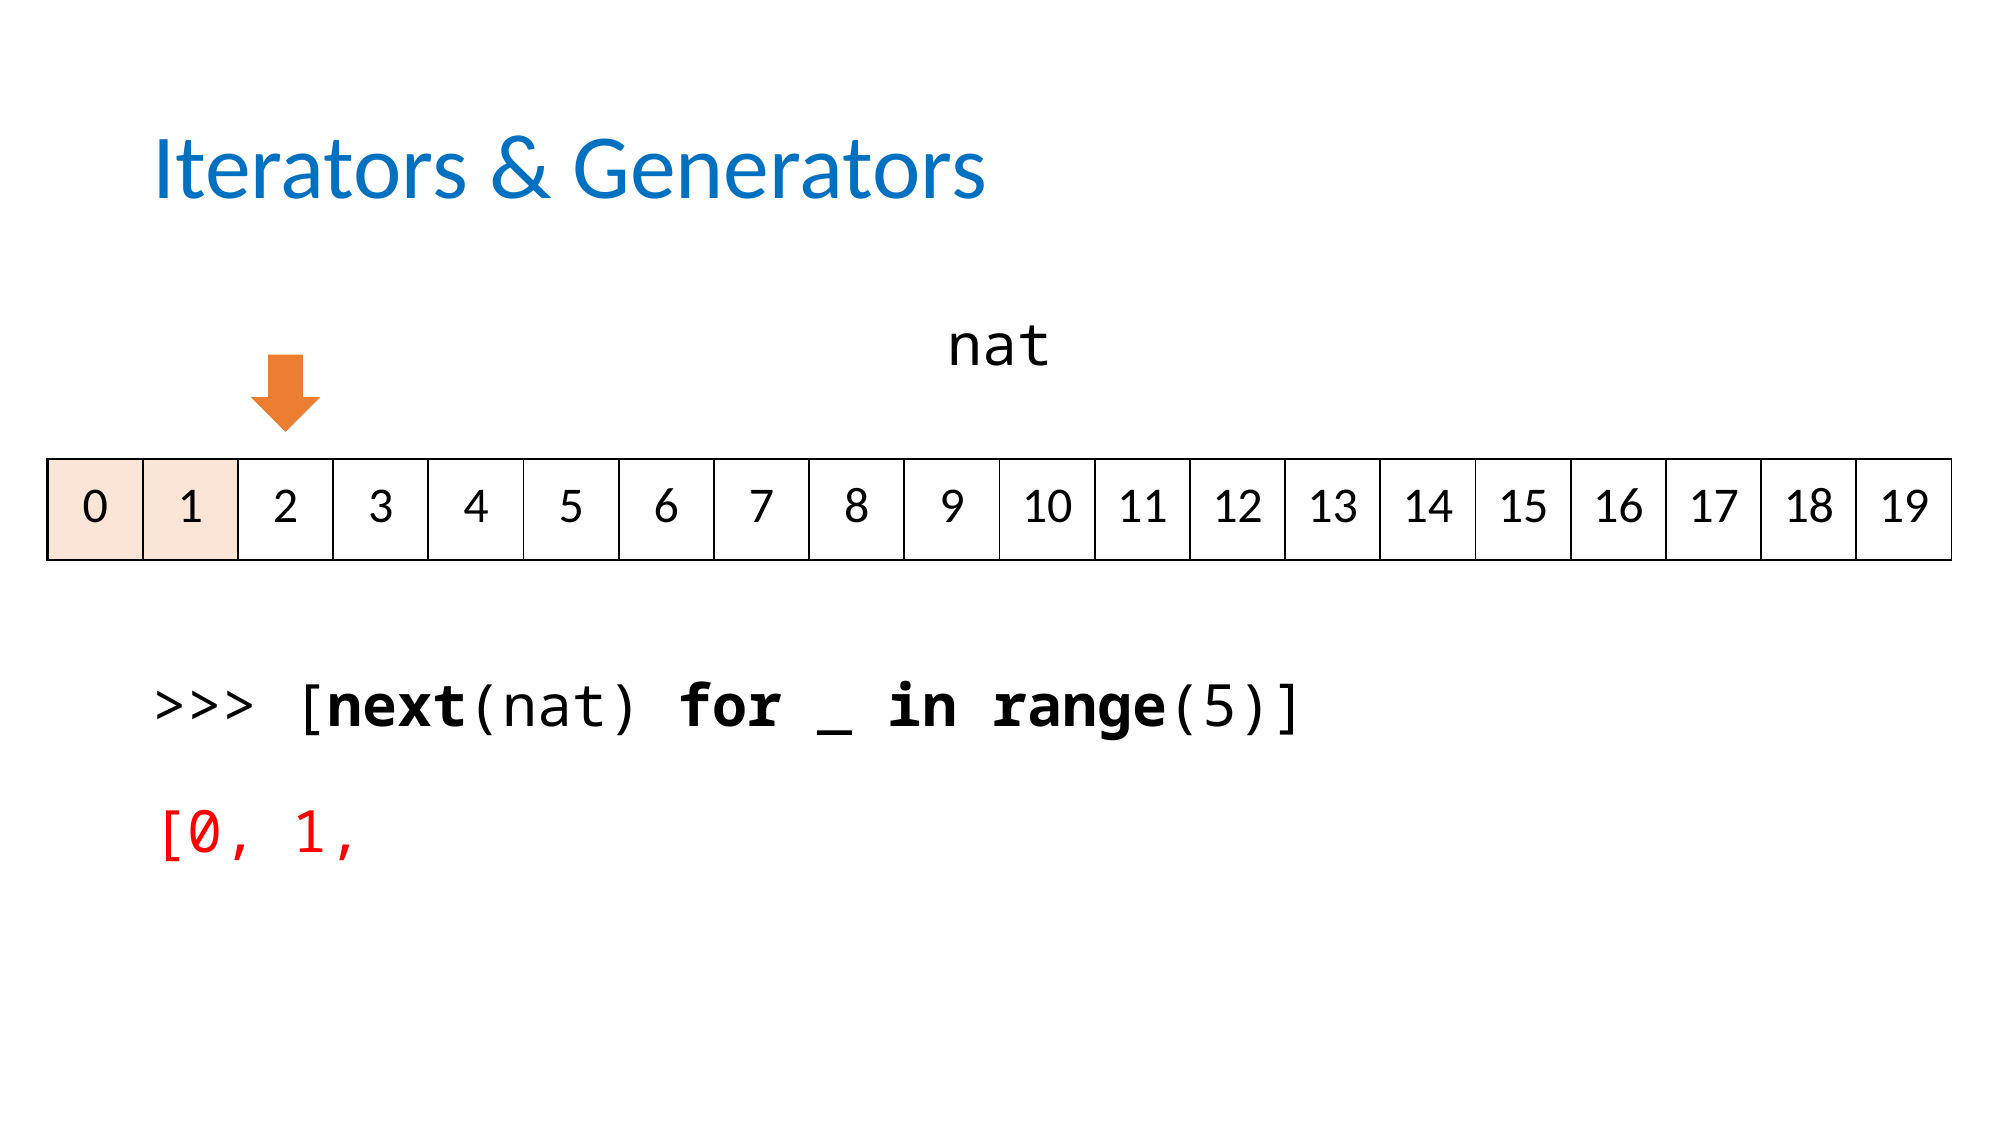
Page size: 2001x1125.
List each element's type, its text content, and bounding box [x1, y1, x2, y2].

table_header 18 [1762, 460, 1855, 559]
table_header 12 [1191, 460, 1284, 559]
text_box >>> [next(nat) for _ in range(5)] [0, 1, [137, 625, 1863, 1066]
table_header 3 [334, 460, 427, 559]
table_header 11 [1096, 460, 1189, 559]
table_header 2 [239, 460, 332, 559]
table_header 10 [1000, 460, 1094, 559]
table_header 6 [620, 460, 713, 559]
table_header 14 [1381, 460, 1475, 559]
table_header 16 [1572, 460, 1665, 559]
table_header 1 [144, 460, 237, 559]
title Iterators & Generators [137, 59, 1863, 278]
table_header 17 [1667, 460, 1760, 559]
table_header 15 [1476, 460, 1570, 559]
text_box nat [932, 300, 1068, 385]
table_header 7 [715, 460, 808, 559]
table_header 13 [1286, 460, 1379, 559]
table_header 5 [524, 460, 618, 559]
table_header 19 [1857, 460, 1951, 559]
table_header 0 [49, 460, 142, 559]
table_header 4 [429, 460, 523, 559]
table_header 8 [810, 460, 903, 559]
table_header 9 [905, 460, 999, 559]
text_box [250, 354, 321, 432]
